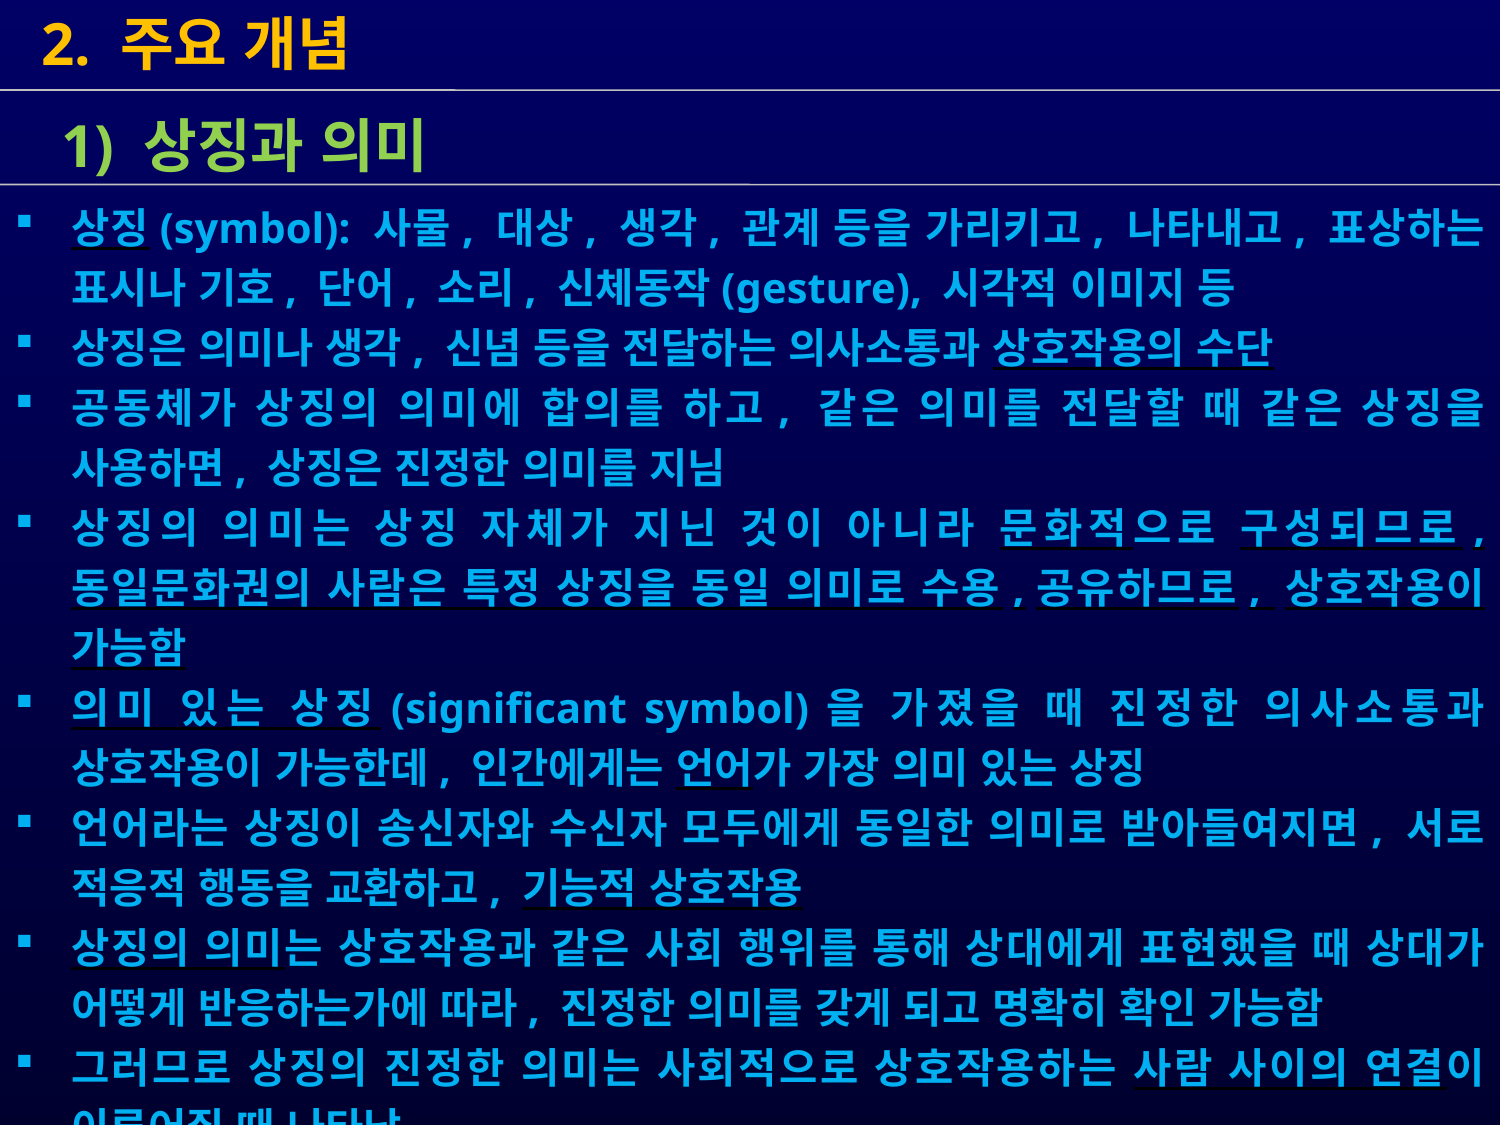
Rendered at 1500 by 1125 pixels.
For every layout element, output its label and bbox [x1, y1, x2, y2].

text_box [0, 0, 1500, 1101]
